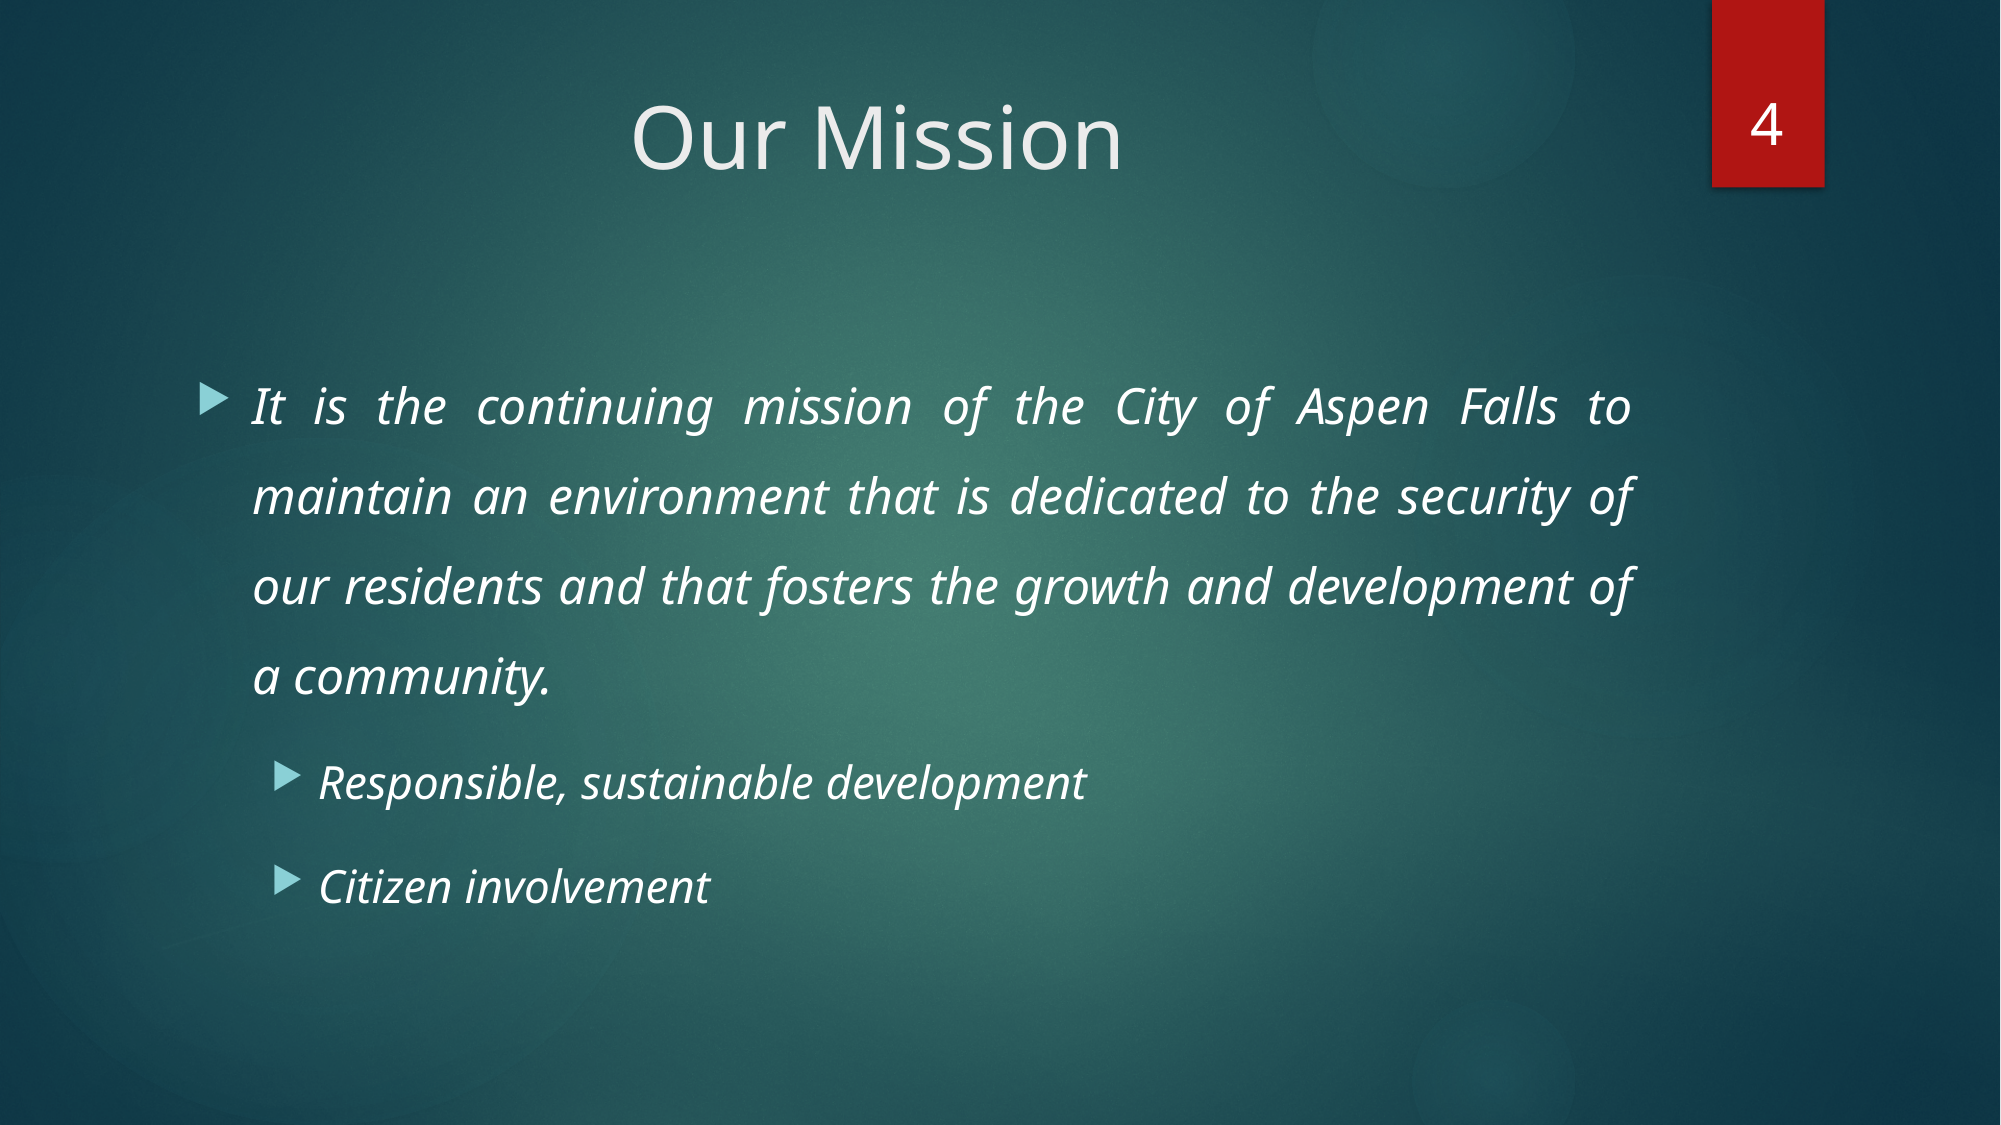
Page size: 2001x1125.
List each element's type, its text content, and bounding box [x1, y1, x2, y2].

slide_number 4 [1698, 48, 1836, 175]
title Our Mission [106, 74, 1649, 304]
list It is the continuing mission of the City of Aspen Falls to maintain an environment that is dedicated to the security of our residents and that fosters the growth and development of a community. Responsible, sustainable development Citizen involvement [181, 336, 1649, 1025]
